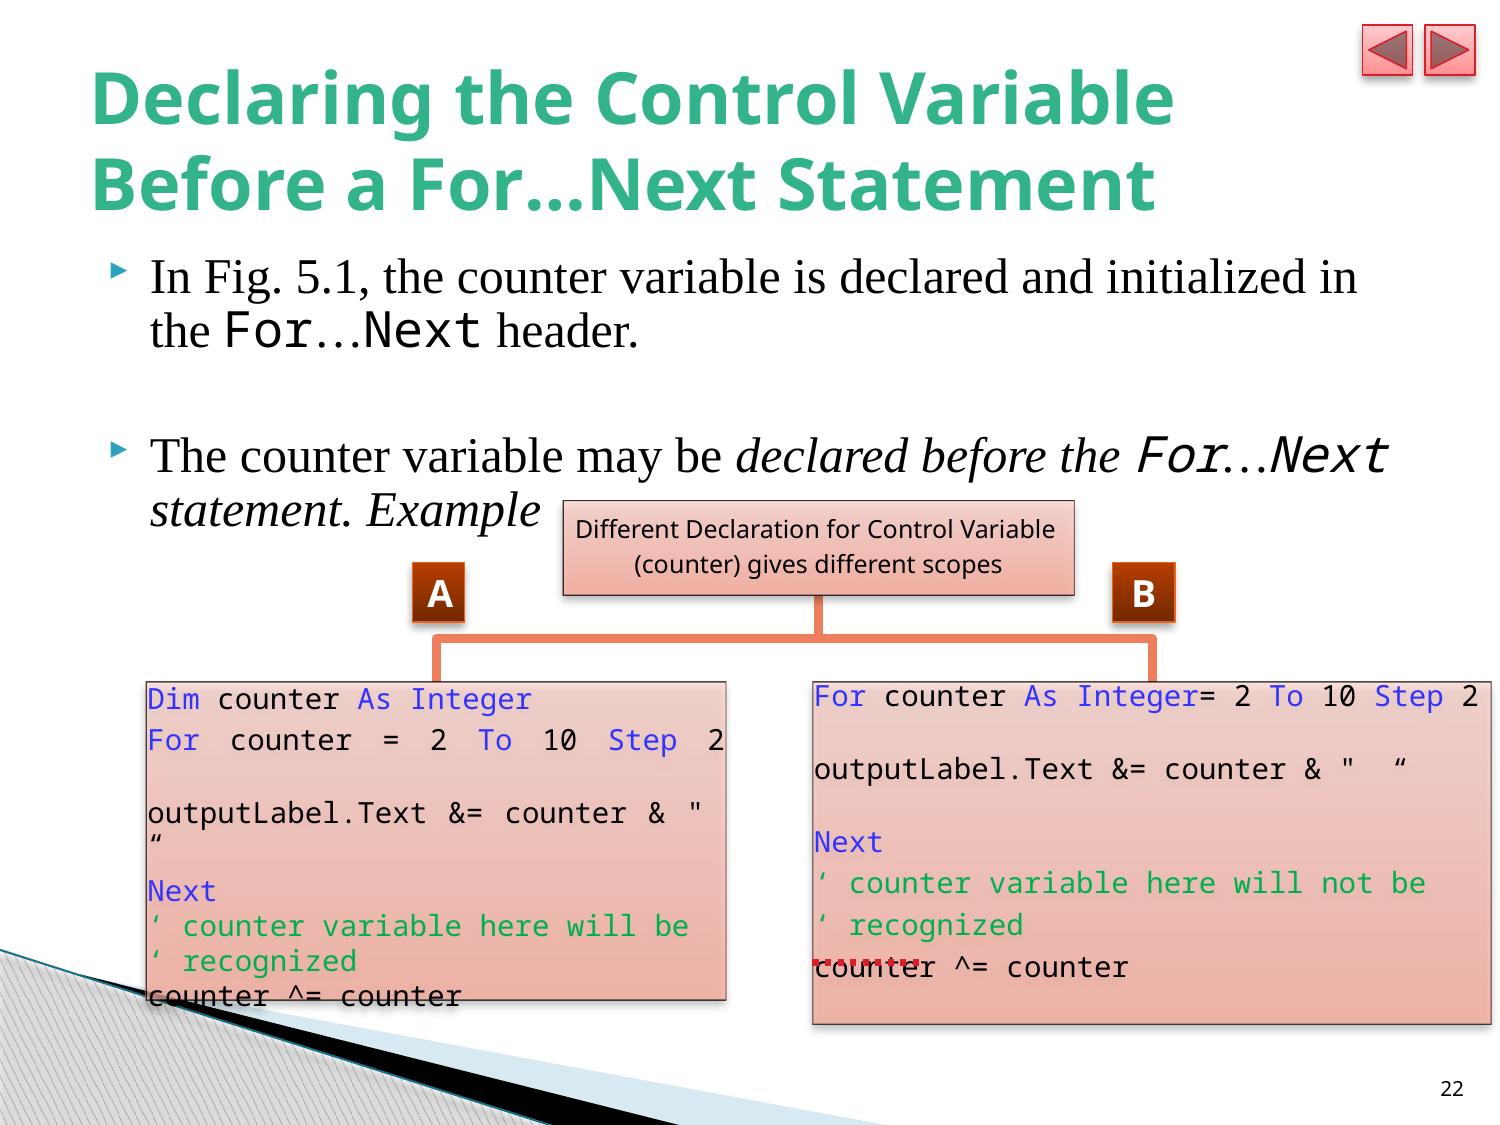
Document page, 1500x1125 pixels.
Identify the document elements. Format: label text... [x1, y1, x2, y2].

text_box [124, 499, 1500, 1026]
title Declaring the Control Variable Before a For…Next Statement [75, 45, 1425, 233]
list In Fig. 5.1, the counter variable is declared and initialized in the For…Next header. The counter variable may be declared before the For…Next statement. Example [74, 242, 1426, 986]
slide_number 22 [1418, 1051, 1479, 1112]
